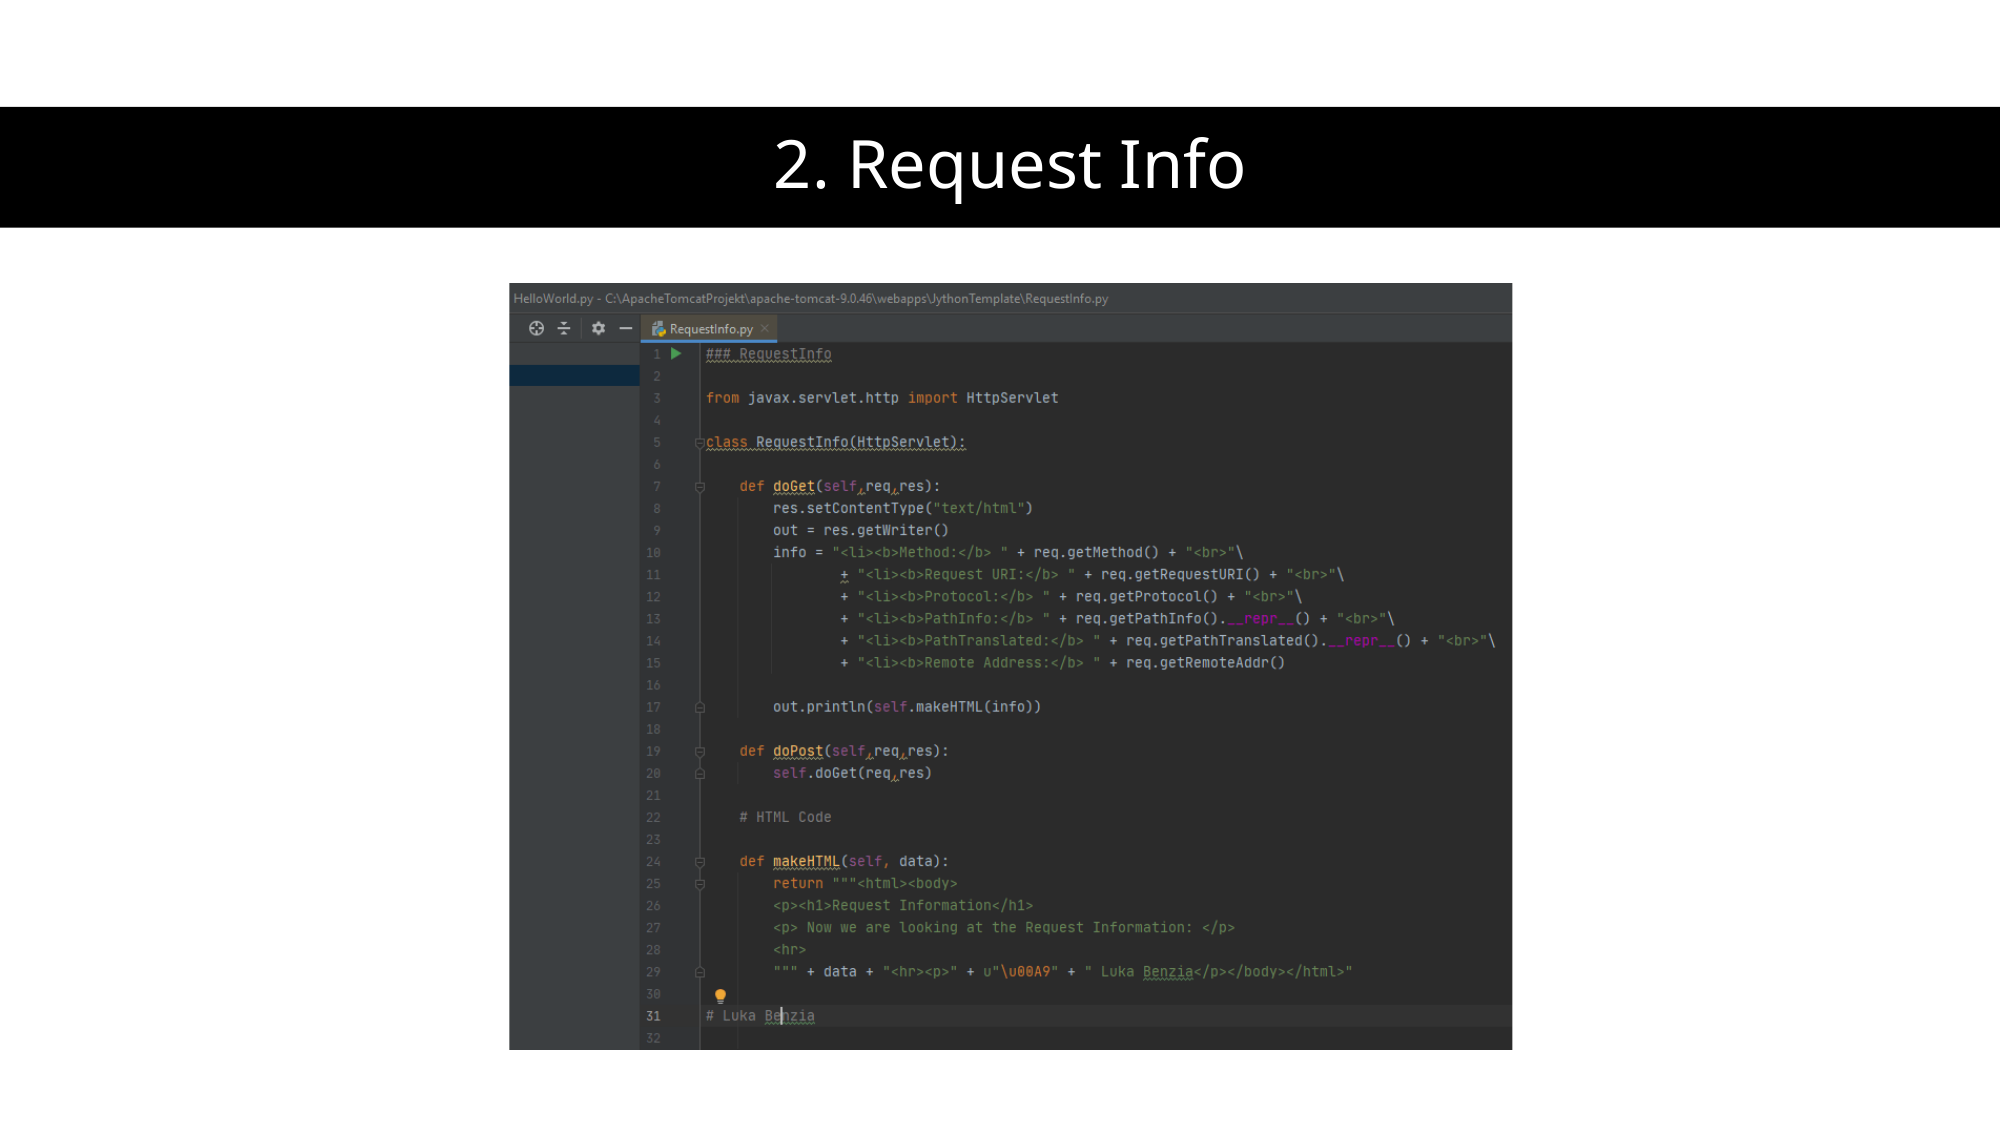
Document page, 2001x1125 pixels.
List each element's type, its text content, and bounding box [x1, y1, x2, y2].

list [509, 283, 1513, 1050]
title 2. Request Info [91, 105, 1931, 228]
text_box [0, 106, 2000, 229]
